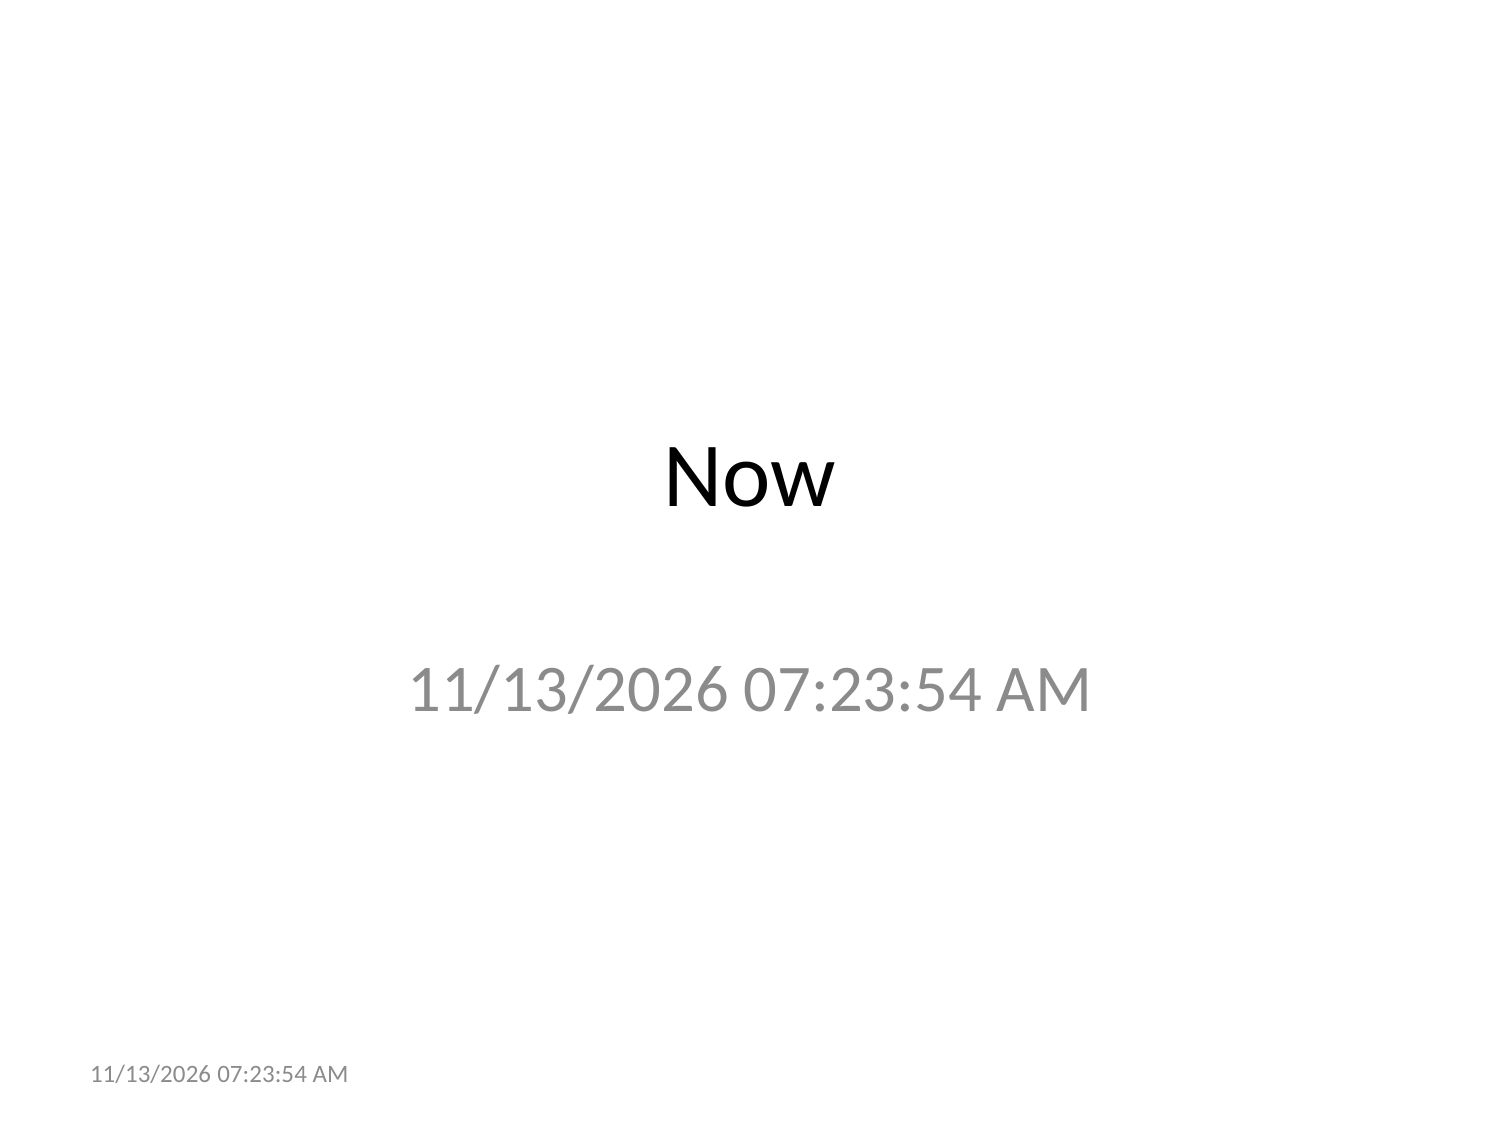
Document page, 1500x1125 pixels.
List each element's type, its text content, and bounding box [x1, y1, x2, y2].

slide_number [75, 1042, 425, 1103]
subtitle 2011-12-19 10:20:04 AM [225, 637, 1275, 925]
title Now [112, 349, 1388, 591]
